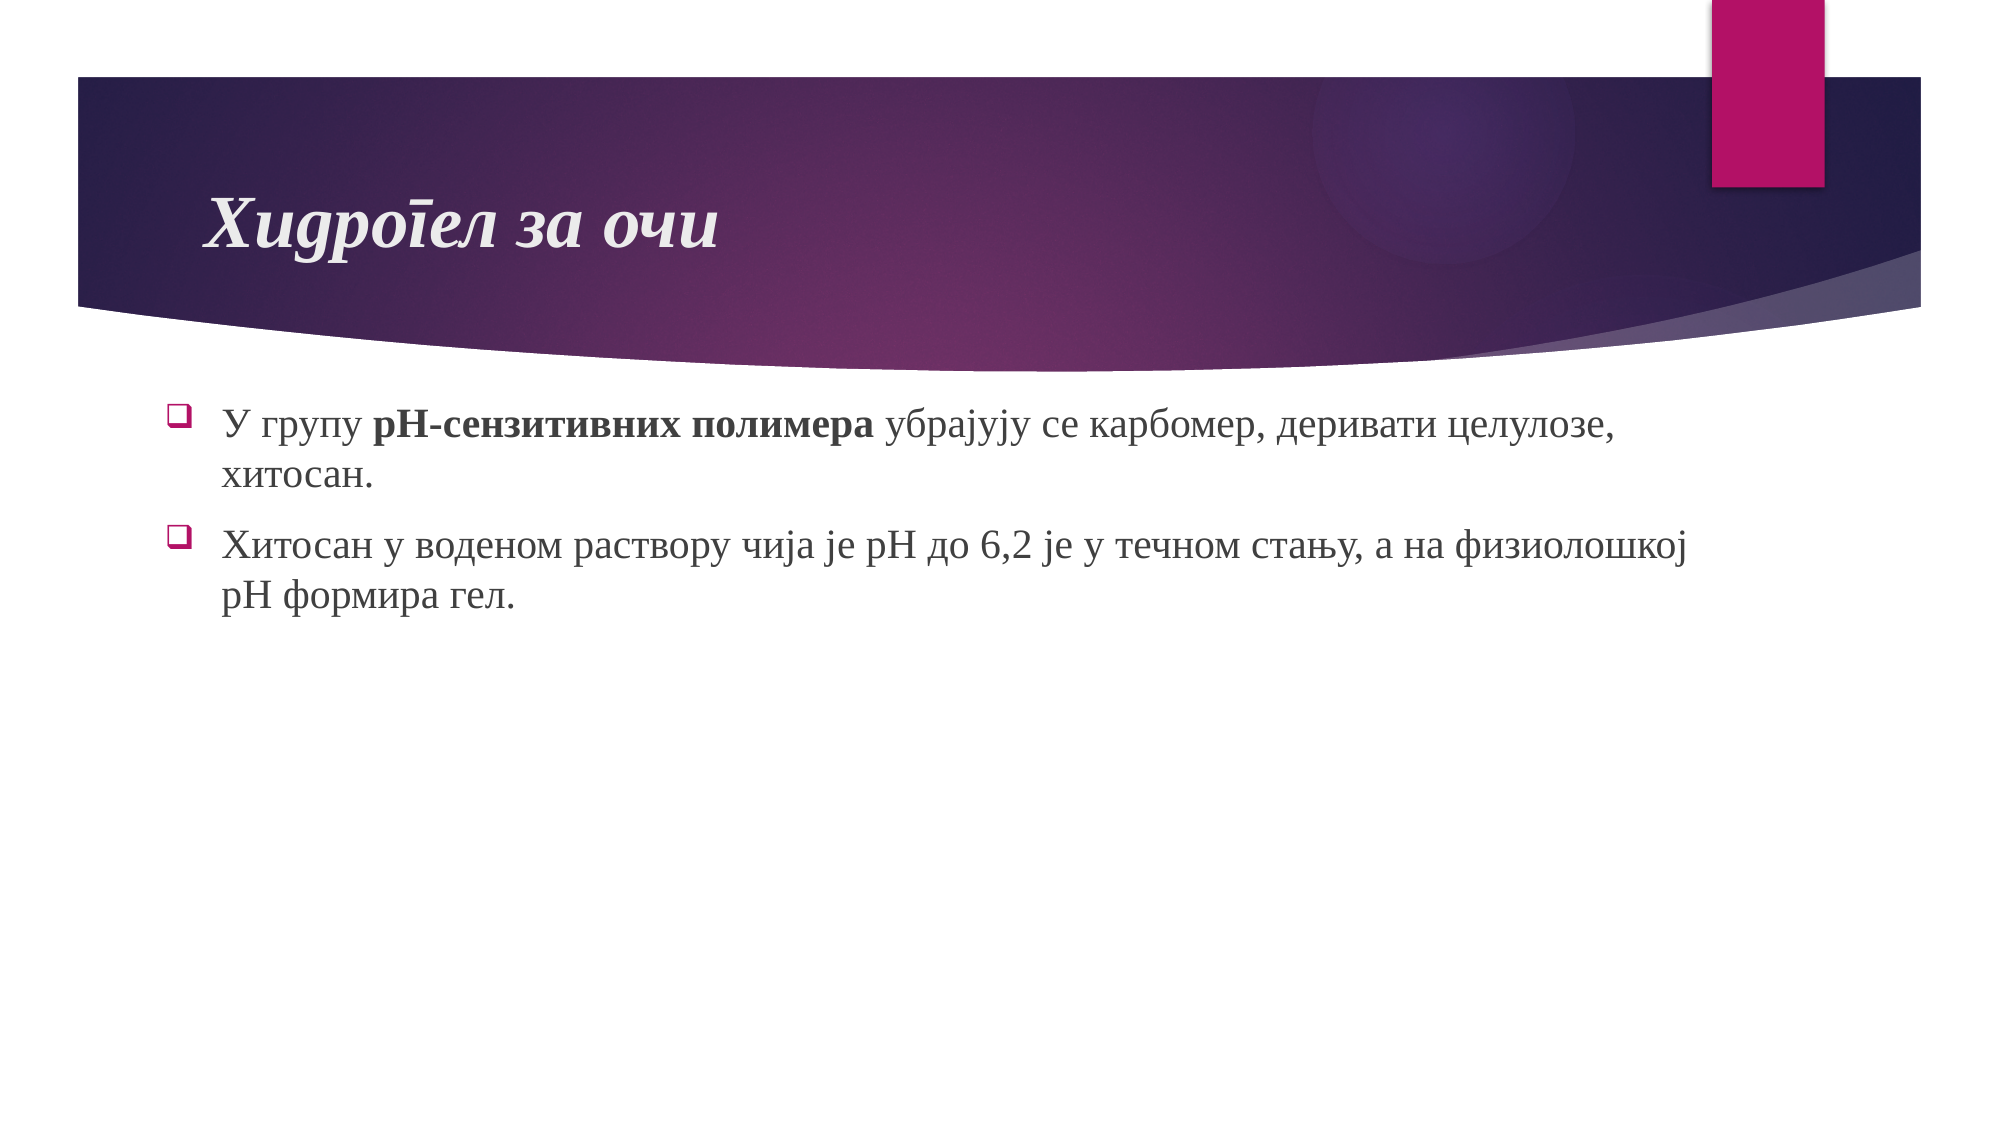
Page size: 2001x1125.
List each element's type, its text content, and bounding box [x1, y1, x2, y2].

list У групу pH-сензитивних полимера убрајују се карбомер, деривати целулозе, хитосан. Хитосан у воденом раствору чија је pH до 6,2 је у течном стању, а на физиолошкој pH формира гел. [149, 388, 1747, 950]
title Хидрогел за очи [189, 159, 1627, 276]
